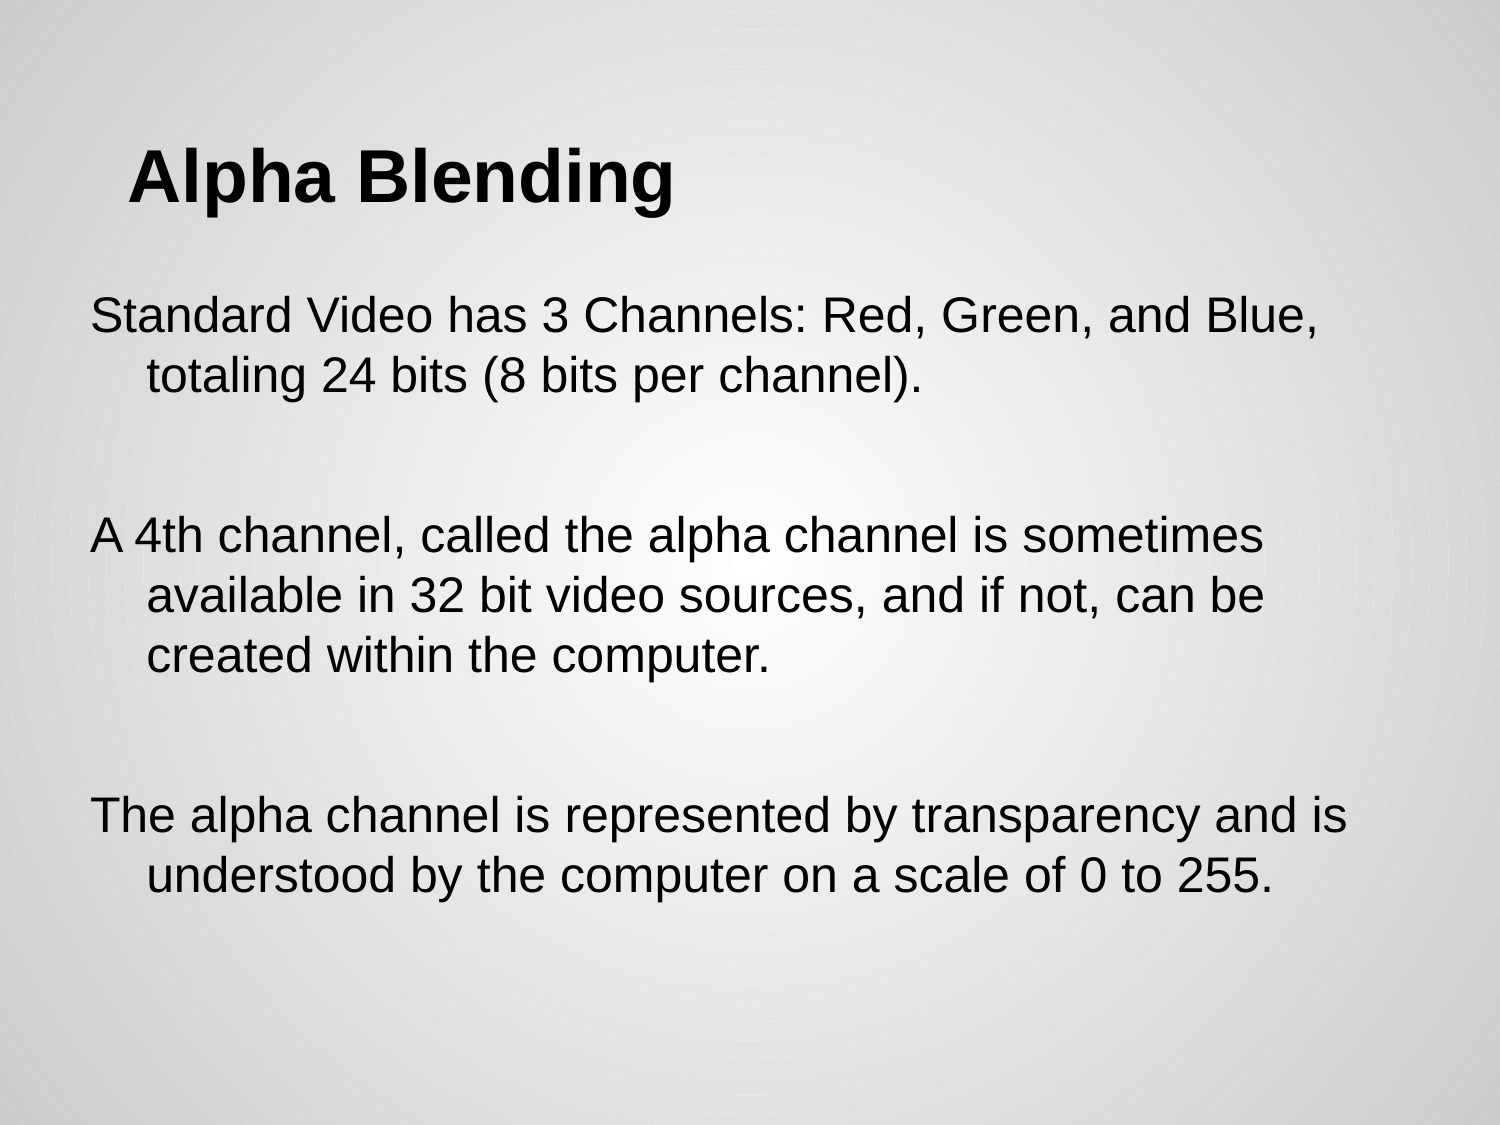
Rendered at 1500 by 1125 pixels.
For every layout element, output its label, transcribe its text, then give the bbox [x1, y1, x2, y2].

title Alpha Blending [75, 14, 1425, 233]
list Standard Video has 3 Channels: Red, Green, and Blue, totaling 24 bits (8 bits per channel). A 4th channel, called the alpha channel is sometimes available in 32 bit video sources, and if not, can be created within the computer. The alpha channel is represented by transparency and is understood by the computer on a scale of 0 to 255. [75, 267, 1425, 1125]
